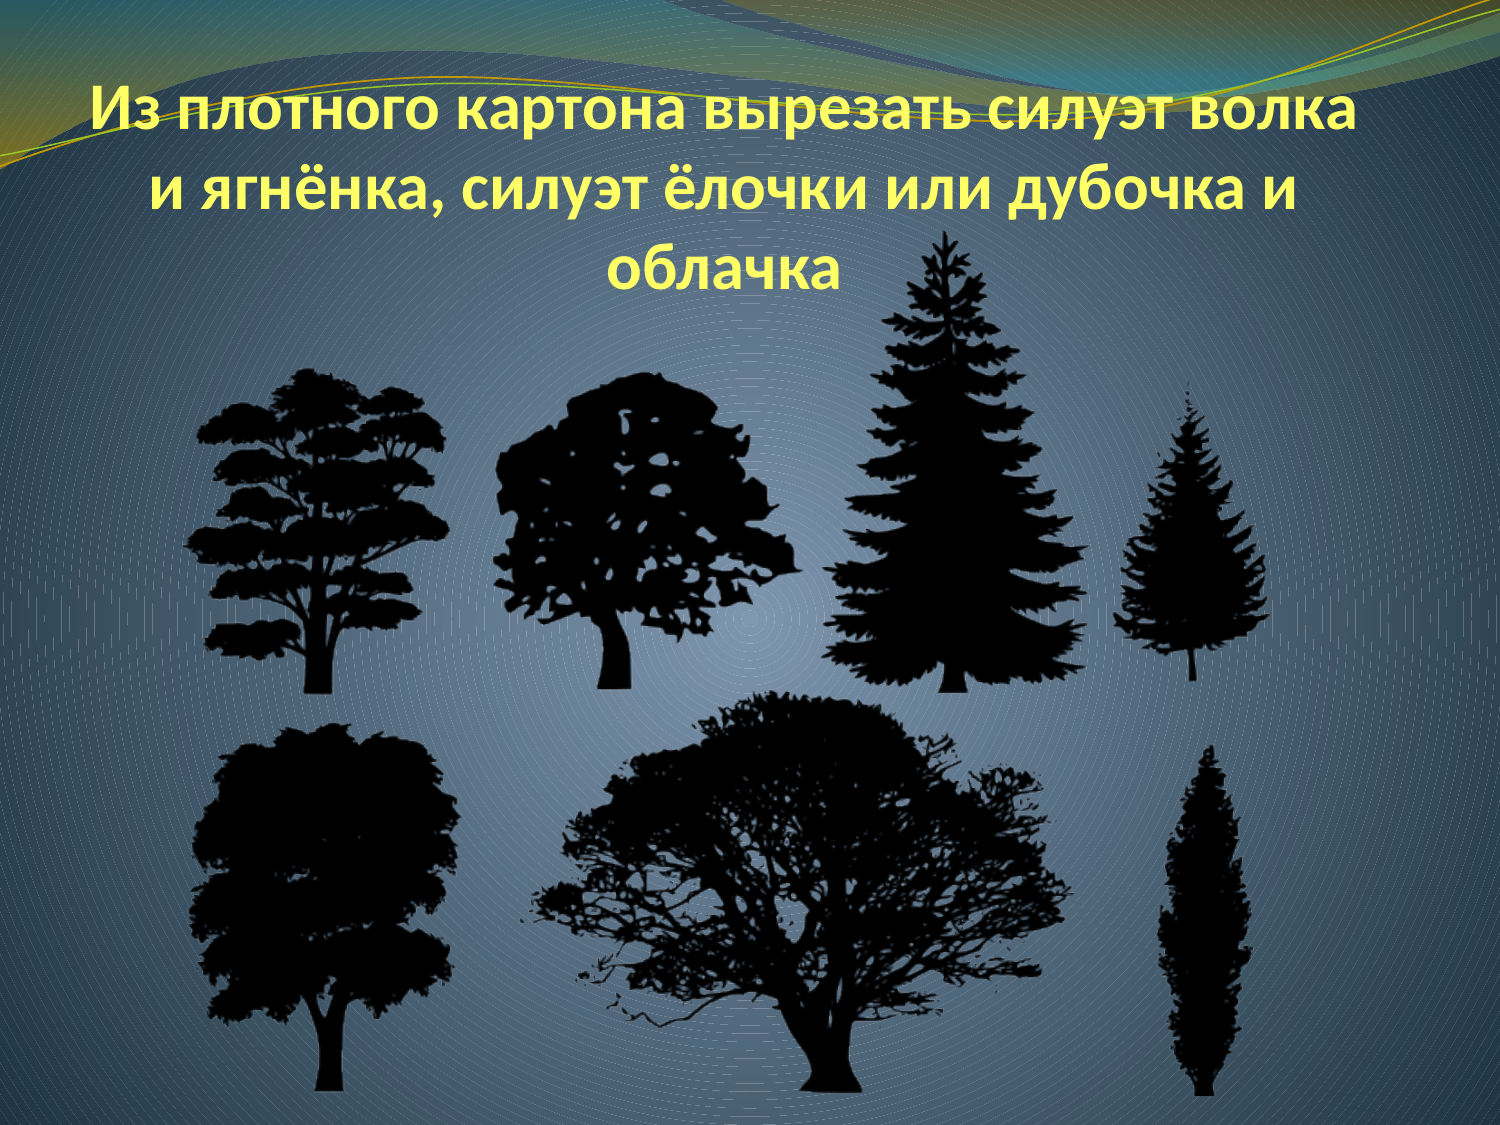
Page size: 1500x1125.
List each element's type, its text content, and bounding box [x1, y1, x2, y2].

title Из плотного картона вырезать силуэт волка и ягнёнка, силуэт ёлочки или дубочка и облачка [86, 42, 1363, 303]
picture [182, 229, 1270, 1096]
